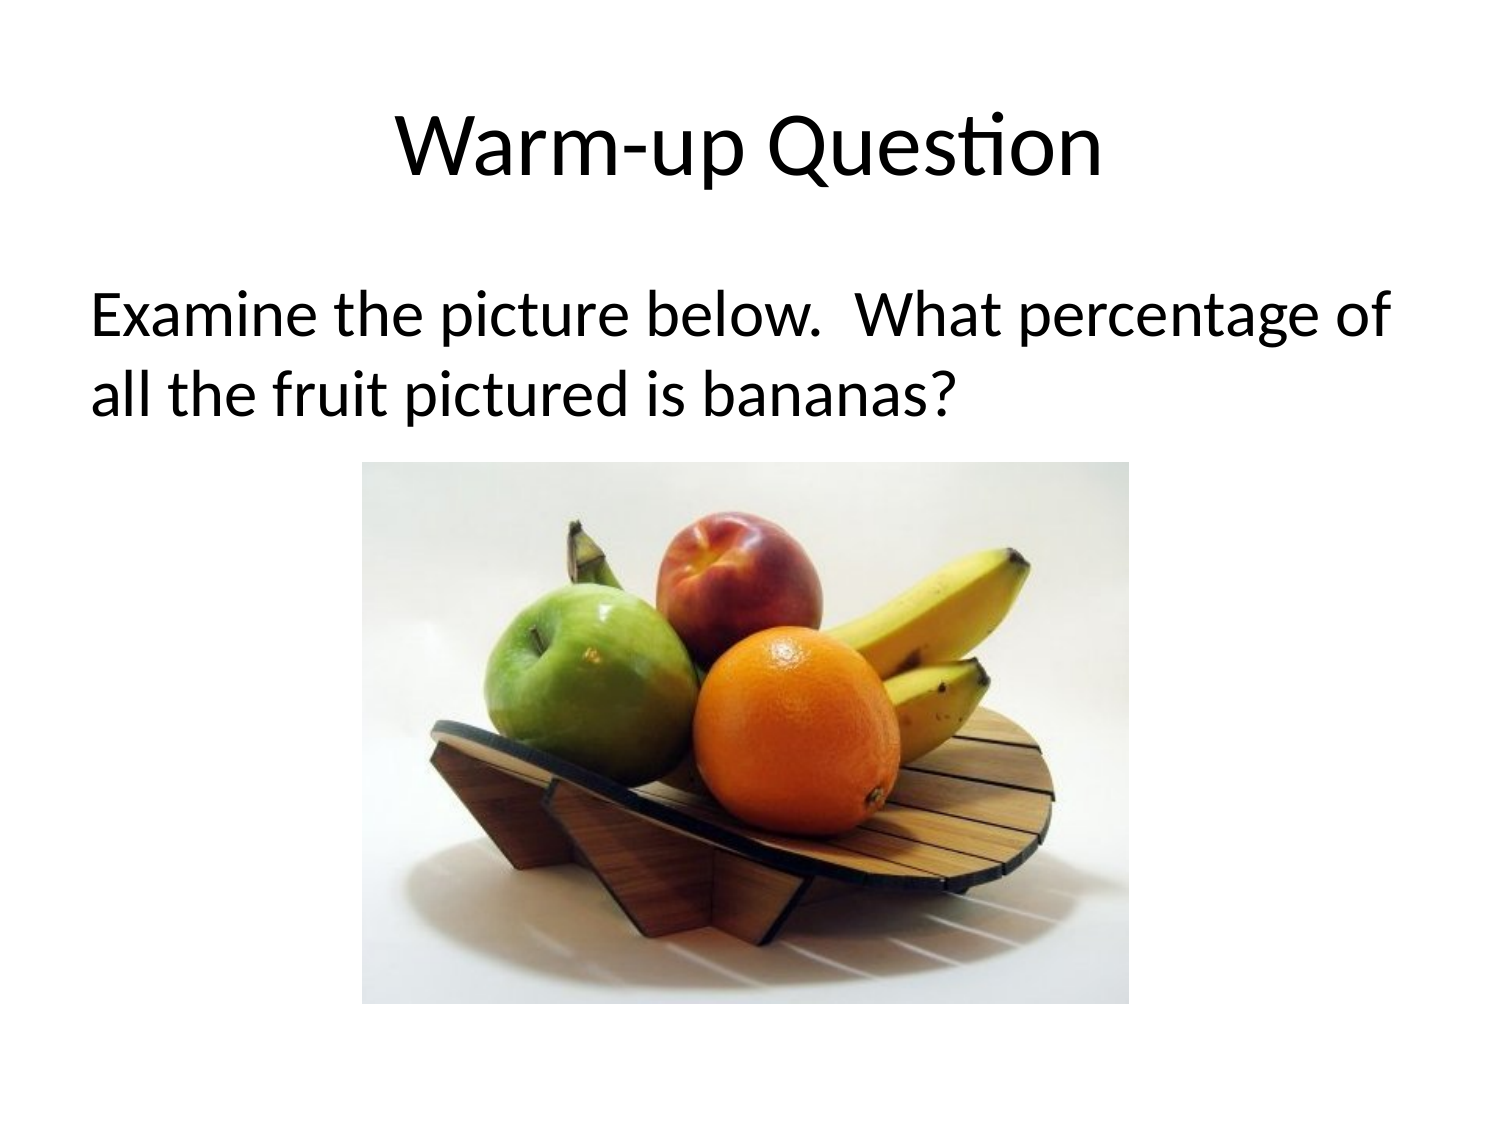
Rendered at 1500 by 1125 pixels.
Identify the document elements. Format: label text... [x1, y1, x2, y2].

picture [362, 462, 1129, 1004]
list Examine the picture below. What percentage of all the fruit pictured is bananas? [75, 262, 1425, 450]
title Warm-up Question [75, 45, 1425, 233]
